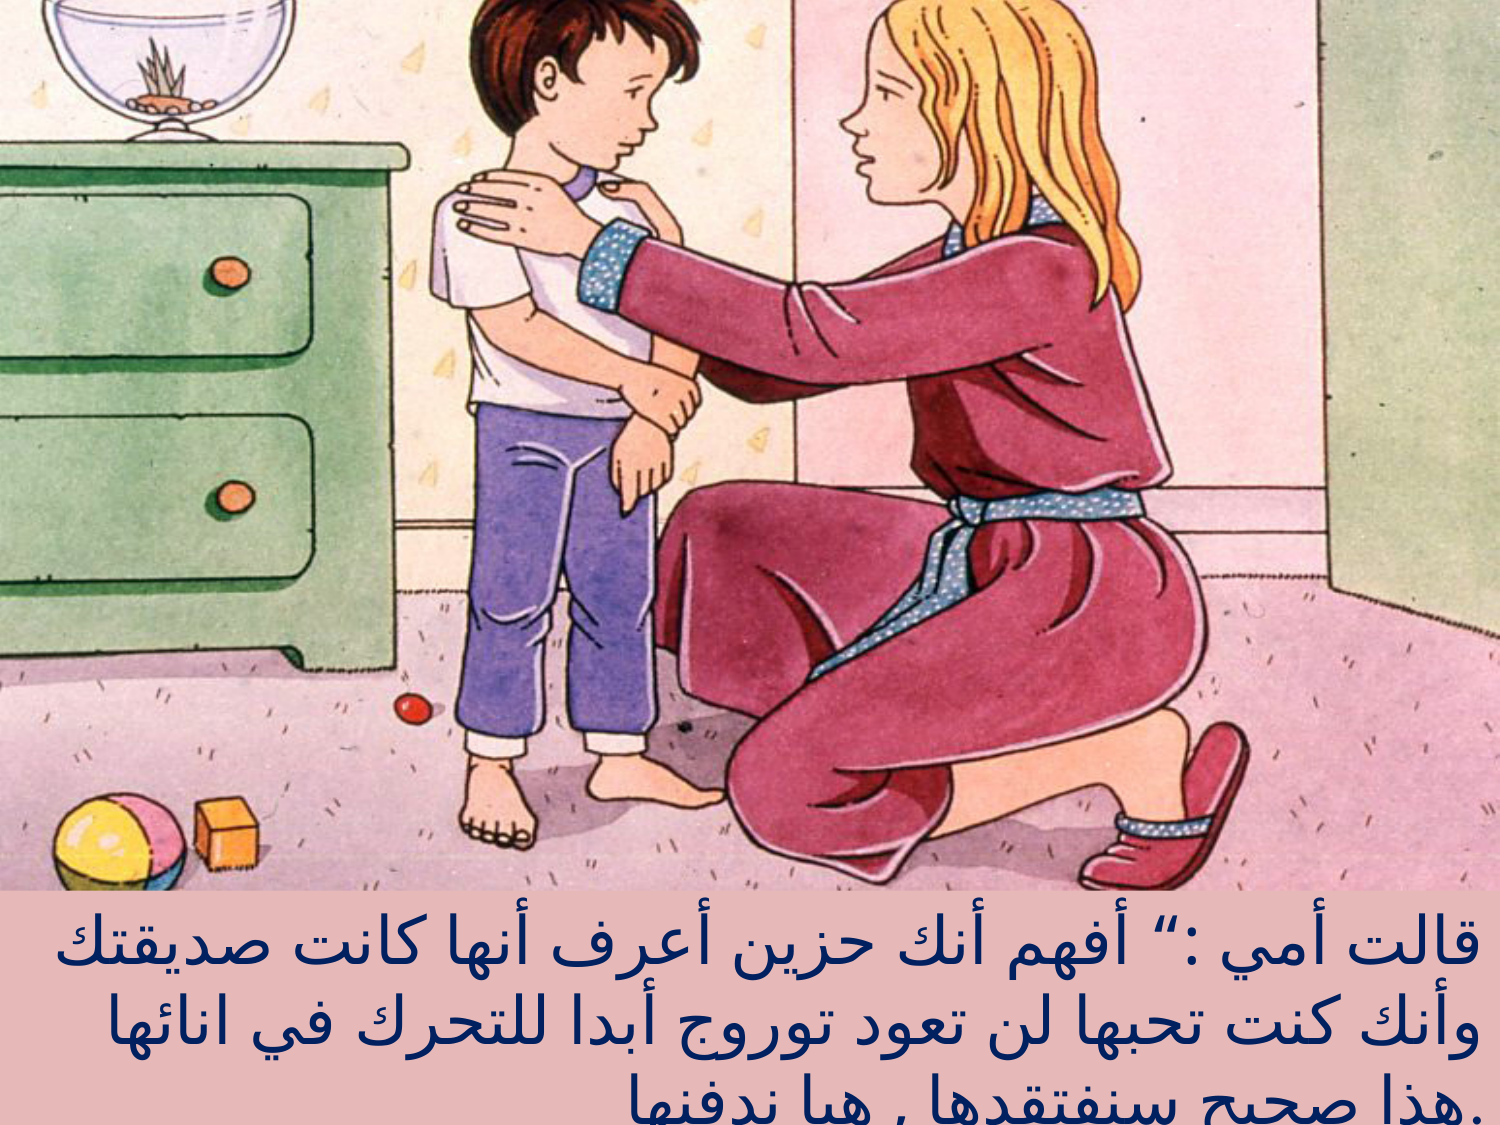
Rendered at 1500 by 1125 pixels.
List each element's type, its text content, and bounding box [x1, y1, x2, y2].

text_box قالت أمي :“ أفهم أنك حزين أعرف أنها كانت صديقتك وأنك كنت تحبها لن تعود توروج أبدا للتحرك في انائها هذا صحيح سنفتقدها , هيا ندفنها. [0, 898, 1500, 1125]
picture [0, 0, 1500, 891]
